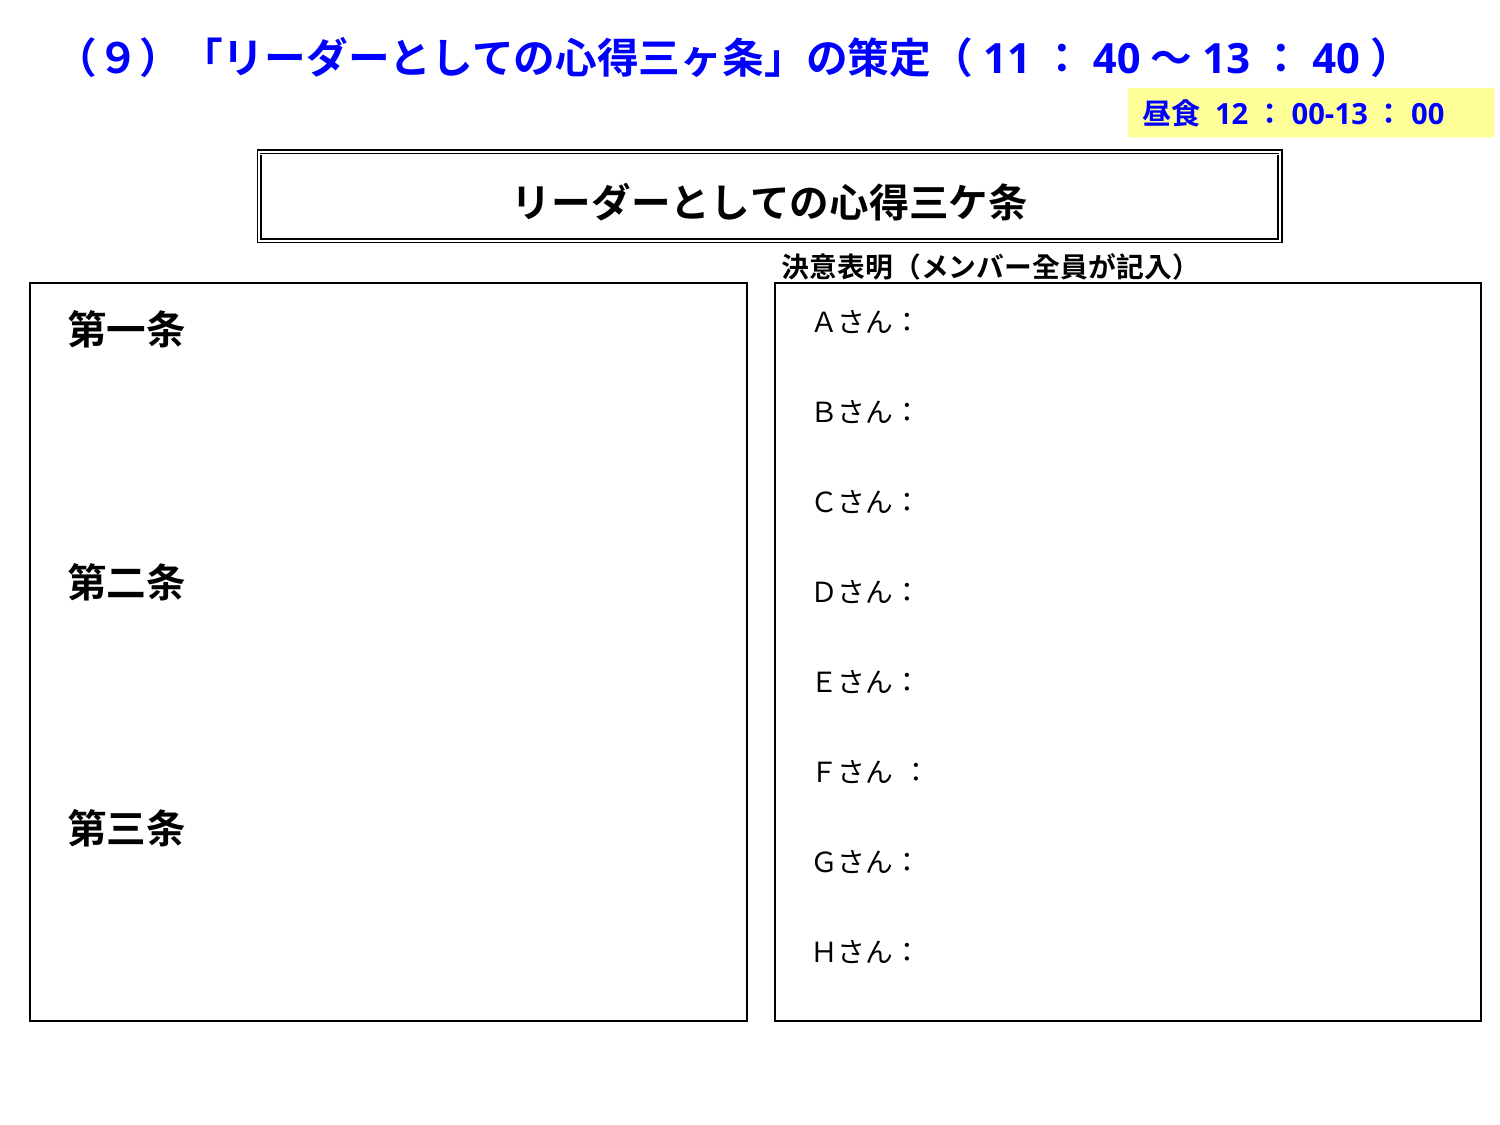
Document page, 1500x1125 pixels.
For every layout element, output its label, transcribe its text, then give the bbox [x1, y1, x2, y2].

picture [0, 125, 1495, 1036]
text_box （９）「リーダーとしての心得三ヶ条」の策定（11：40～13：40） [41, 24, 1441, 90]
text_box 昼食 12：00-13：00 [1128, 87, 1495, 124]
